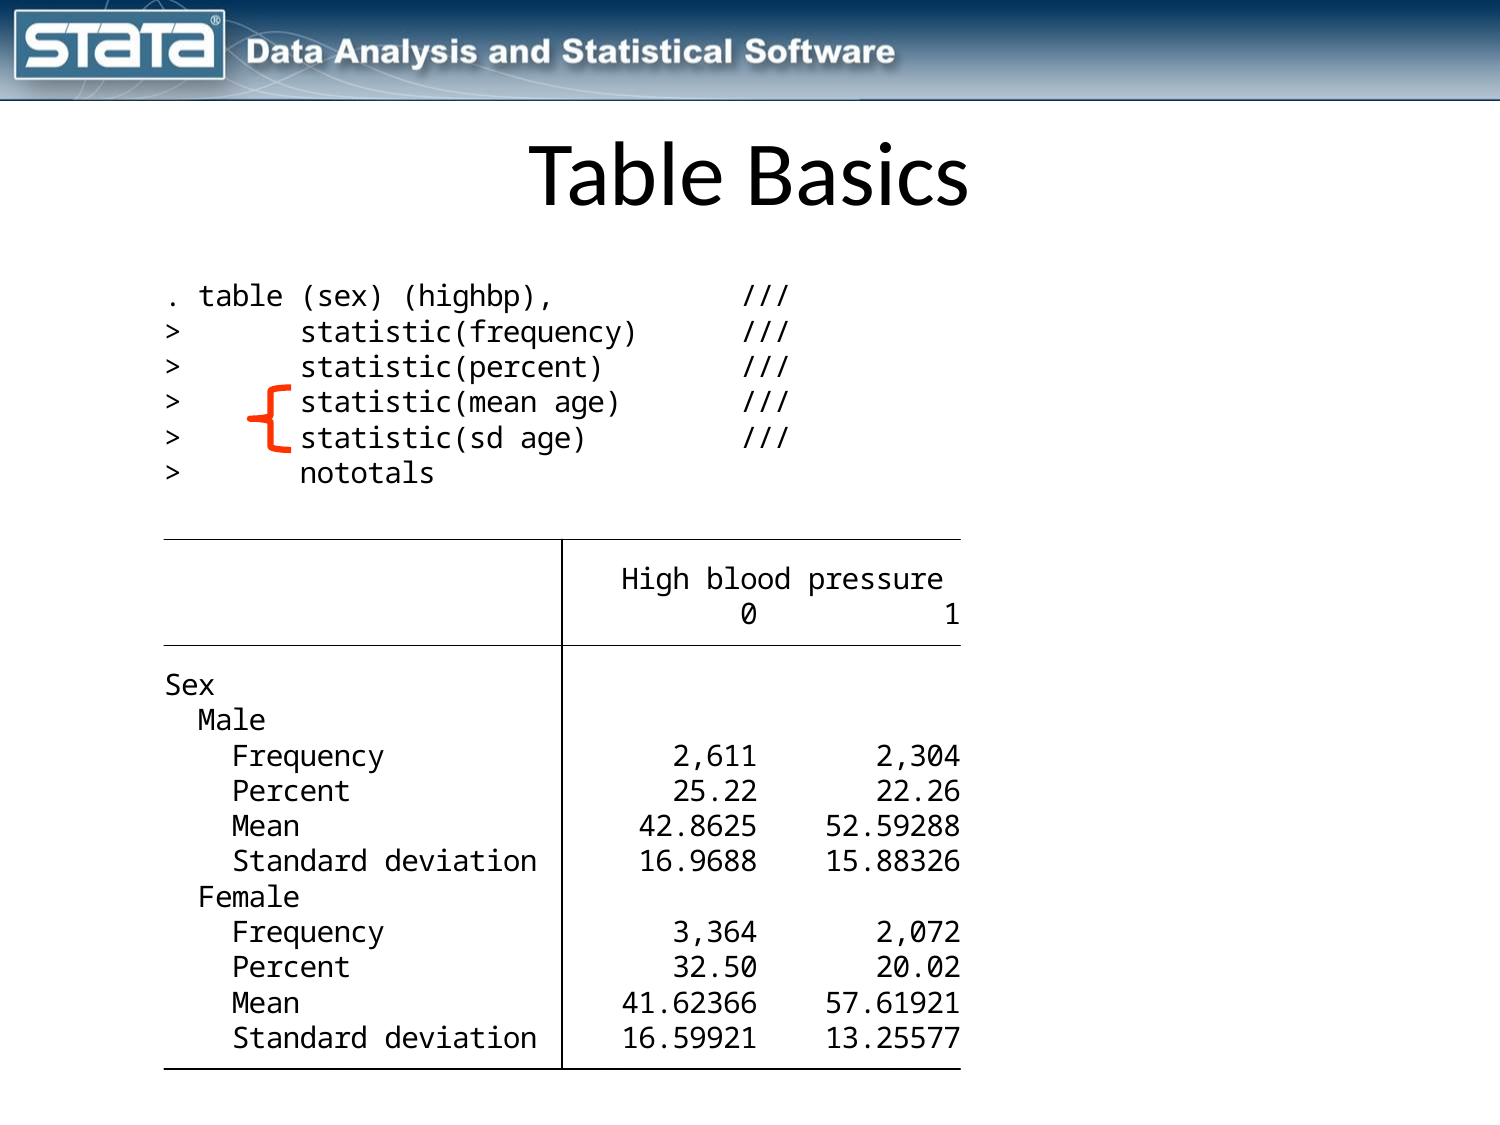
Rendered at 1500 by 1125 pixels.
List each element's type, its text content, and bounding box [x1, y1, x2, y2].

title Table Basics [0, 108, 1500, 238]
picture [149, 274, 1013, 1088]
picture [0, 0, 1500, 102]
